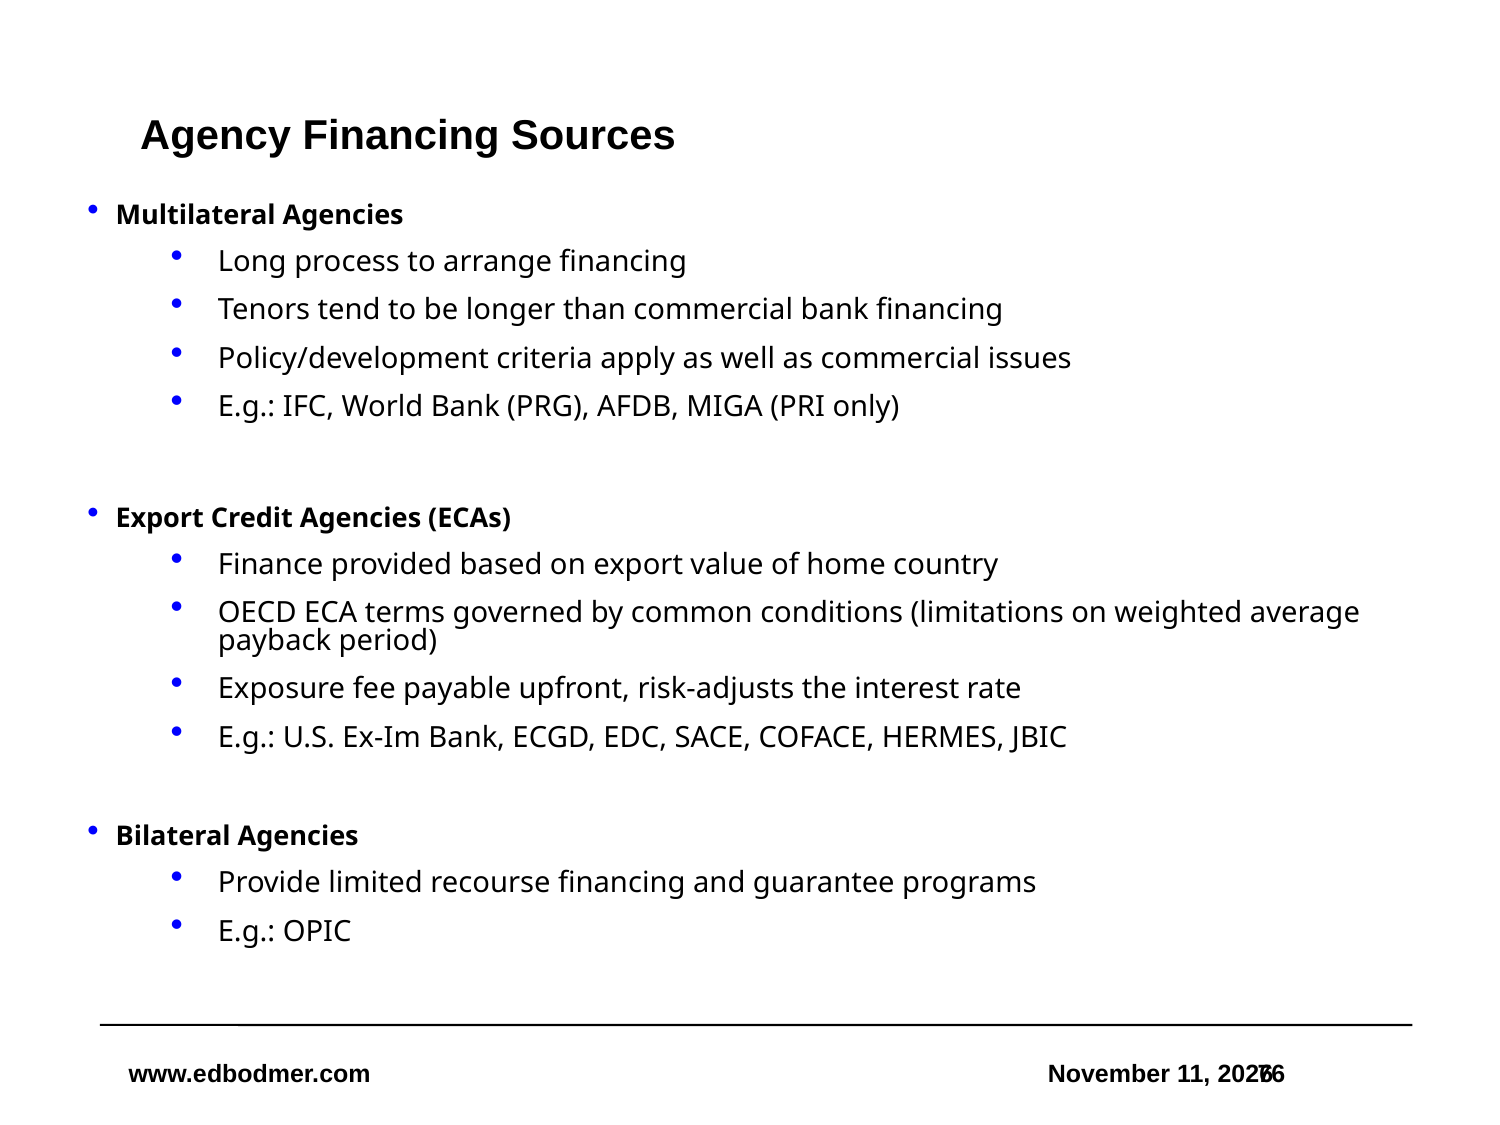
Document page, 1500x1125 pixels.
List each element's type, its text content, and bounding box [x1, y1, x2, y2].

title Agency Financing Sources [124, 99, 1288, 226]
list Multilateral Agencies Long process to arrange financing Tenors tend to be longer than commercial bank financing Policy/development criteria apply as well as commercial issues E.g.: IFC, World Bank (PRG), AFDB, MIGA (PRI only) Export Credit Agencies (ECAs) Finance provided based on export value of home country OECD ECA terms governed by common conditions (limitations on weighted average payback period) Exposure fee payable upfront, risk-adjusts the interest rate E.g.: U.S. Ex-Im Bank, ECGD, EDC, SACE, COFACE, HERMES, JBIC Bilateral Agencies Provide limited recourse financing and guarantee programs E.g.: OPIC [62, 195, 1413, 1072]
